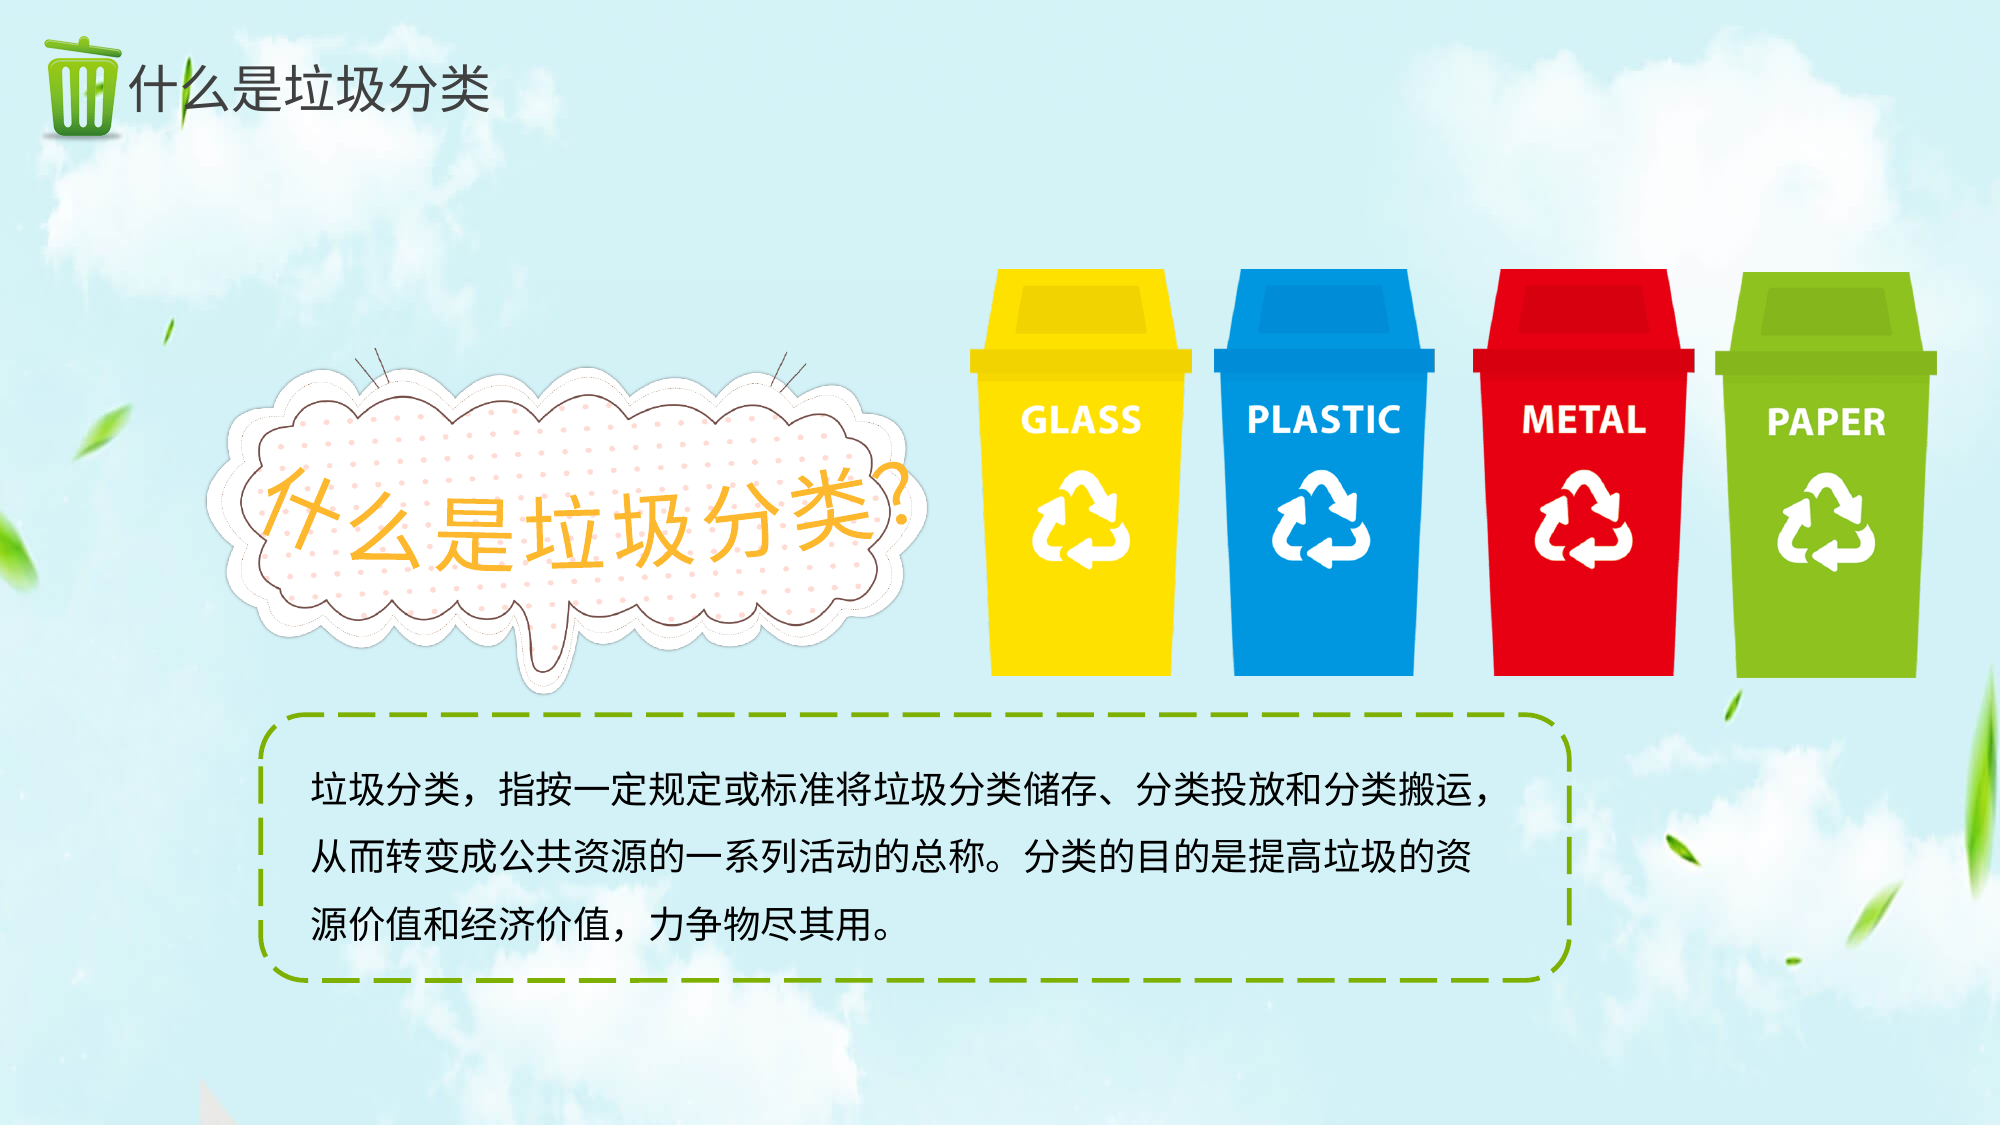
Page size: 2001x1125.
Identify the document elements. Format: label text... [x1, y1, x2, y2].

text_box [259, 713, 1571, 982]
picture [0, 0, 2000, 1125]
text_box 什么是垃圾分类 [146, 48, 507, 126]
